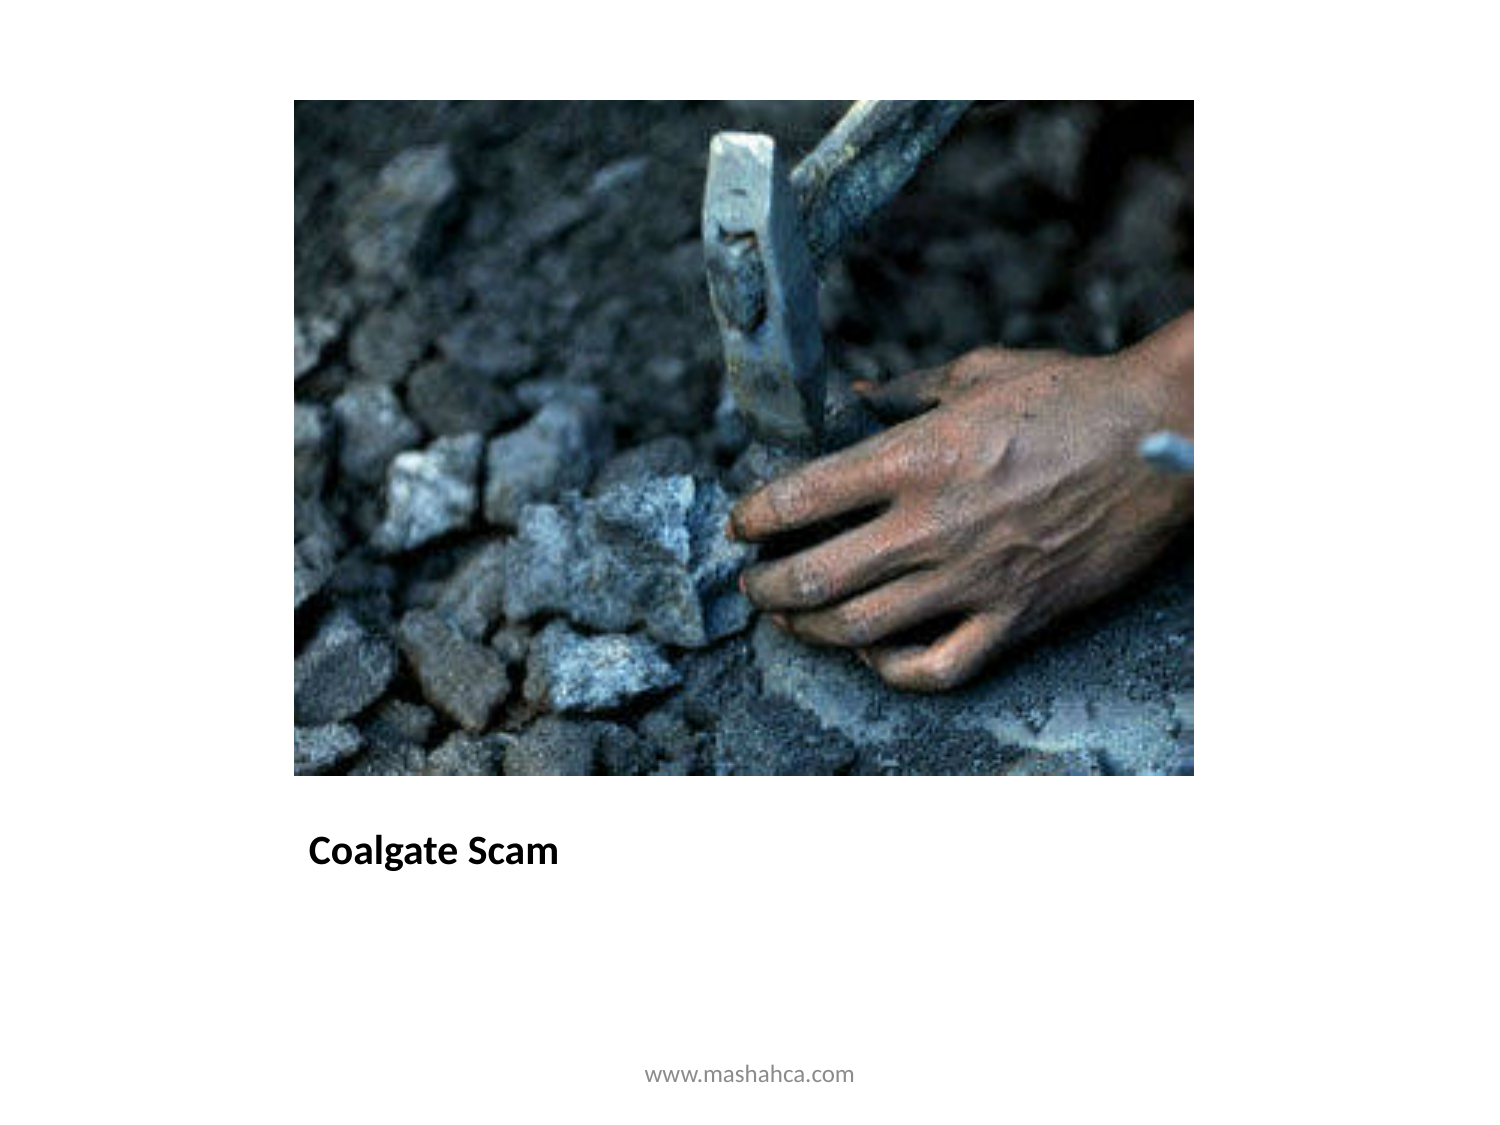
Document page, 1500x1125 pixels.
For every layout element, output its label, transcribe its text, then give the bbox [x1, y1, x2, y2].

title Coalgate Scam [294, 787, 1194, 881]
picture [293, 100, 1195, 776]
footer www.mashahca.com [512, 1042, 988, 1103]
